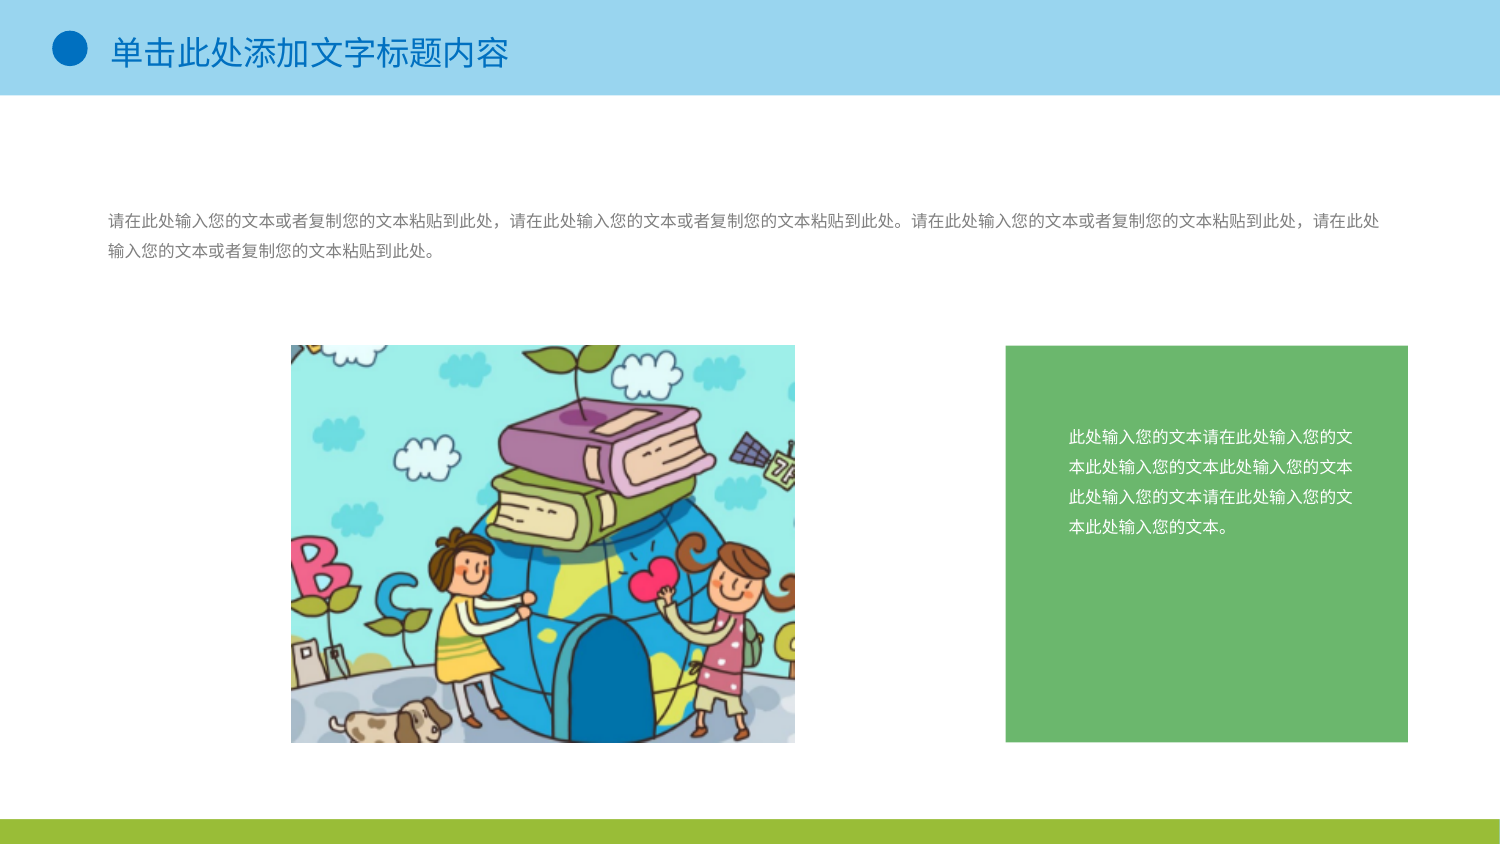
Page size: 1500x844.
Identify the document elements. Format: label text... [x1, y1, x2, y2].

text_box 此处输入您的文本请在此处输入您的文本此处输入您的文本此处输入您的文本此处输入您的文本请在此处输入您的文本此处输入您的文本。 [1053, 409, 1373, 694]
picture [0, 0, 1500, 95]
text_box [1005, 345, 1408, 743]
picture [0, 820, 1500, 844]
picture [290, 345, 795, 743]
text_box 请在此处输入您的文本或者复制您的文本粘贴到此处，请在此处输入您的文本或者复制您的文本粘贴到此处。请在此处输入您的文本或者复制您的文本粘贴到此处，请在此处输入您的文本或者复制您的文本粘贴到此处。 [92, 192, 1408, 268]
